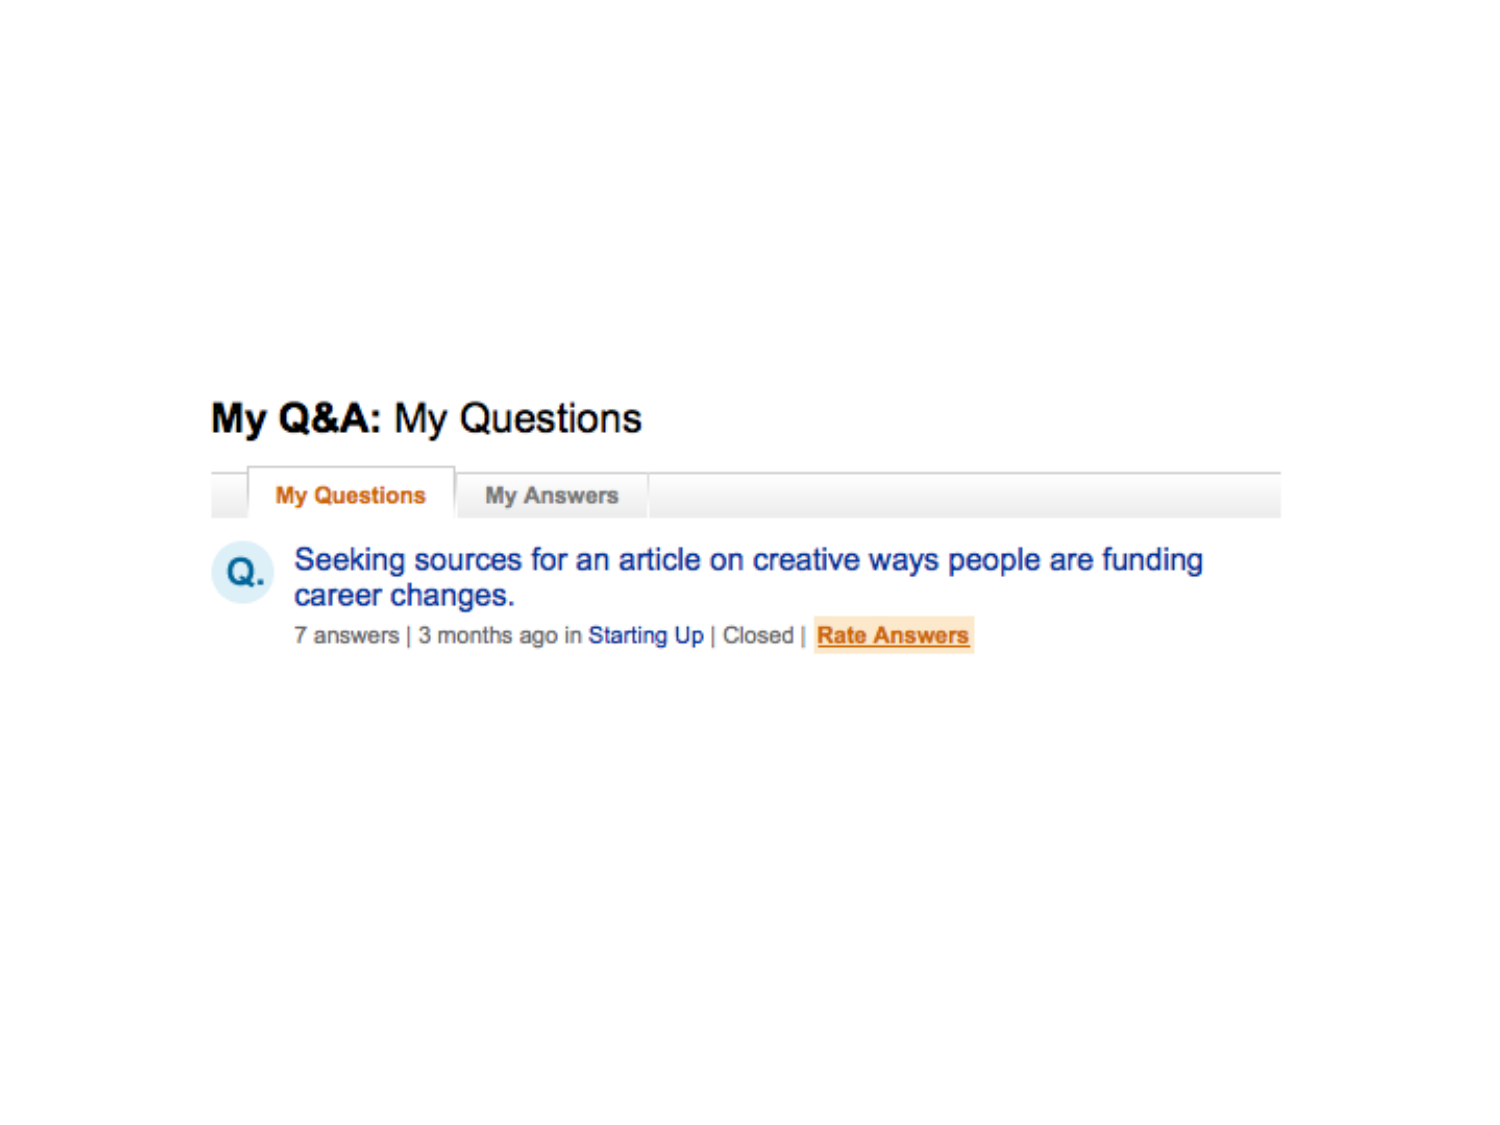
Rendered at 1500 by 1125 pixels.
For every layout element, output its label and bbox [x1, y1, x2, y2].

picture [187, 362, 1296, 674]
